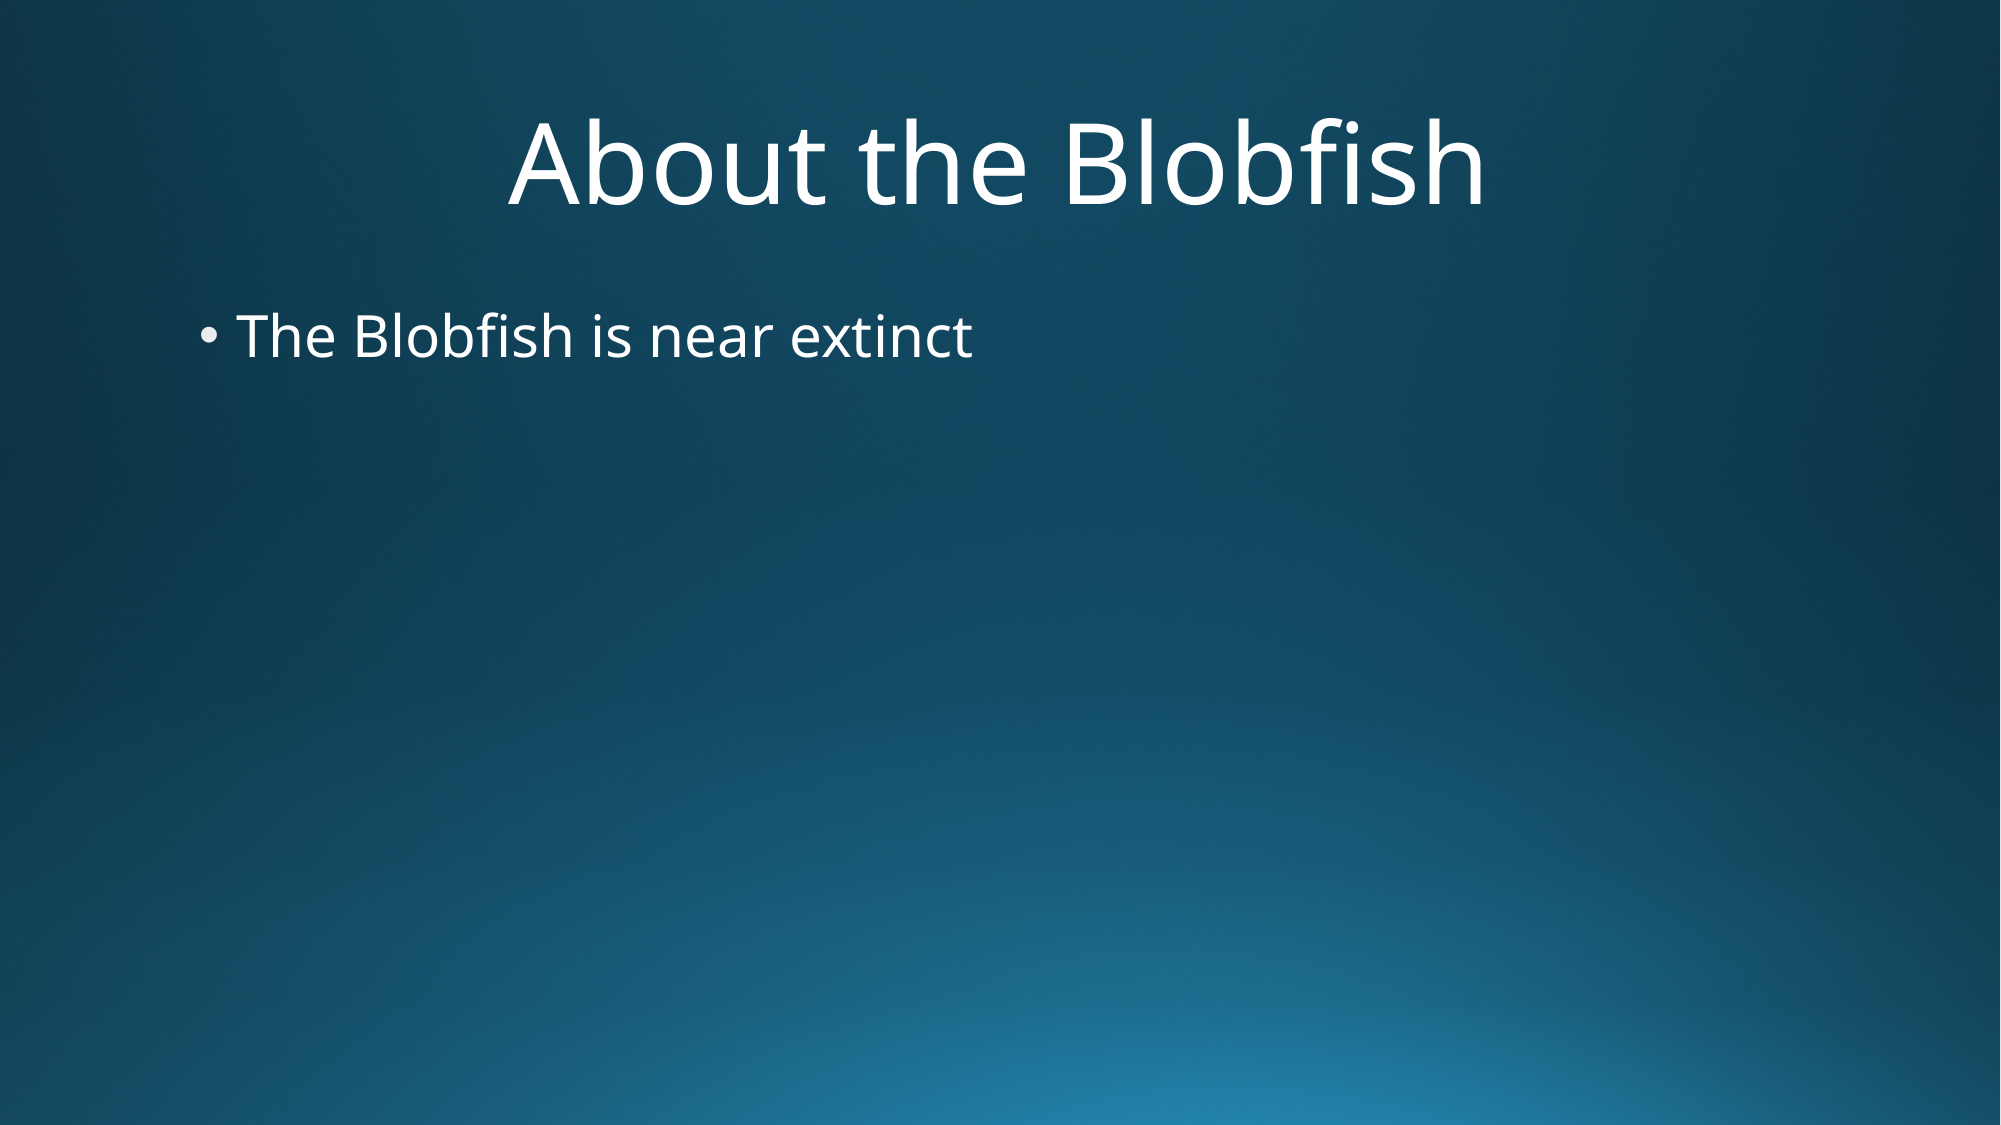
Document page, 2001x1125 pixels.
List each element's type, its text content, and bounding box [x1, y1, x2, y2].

picture [0, 0, 2001, 1125]
title About the Blobfish [137, 59, 1863, 278]
list The Blobfish is near extinct [183, 299, 1863, 1014]
